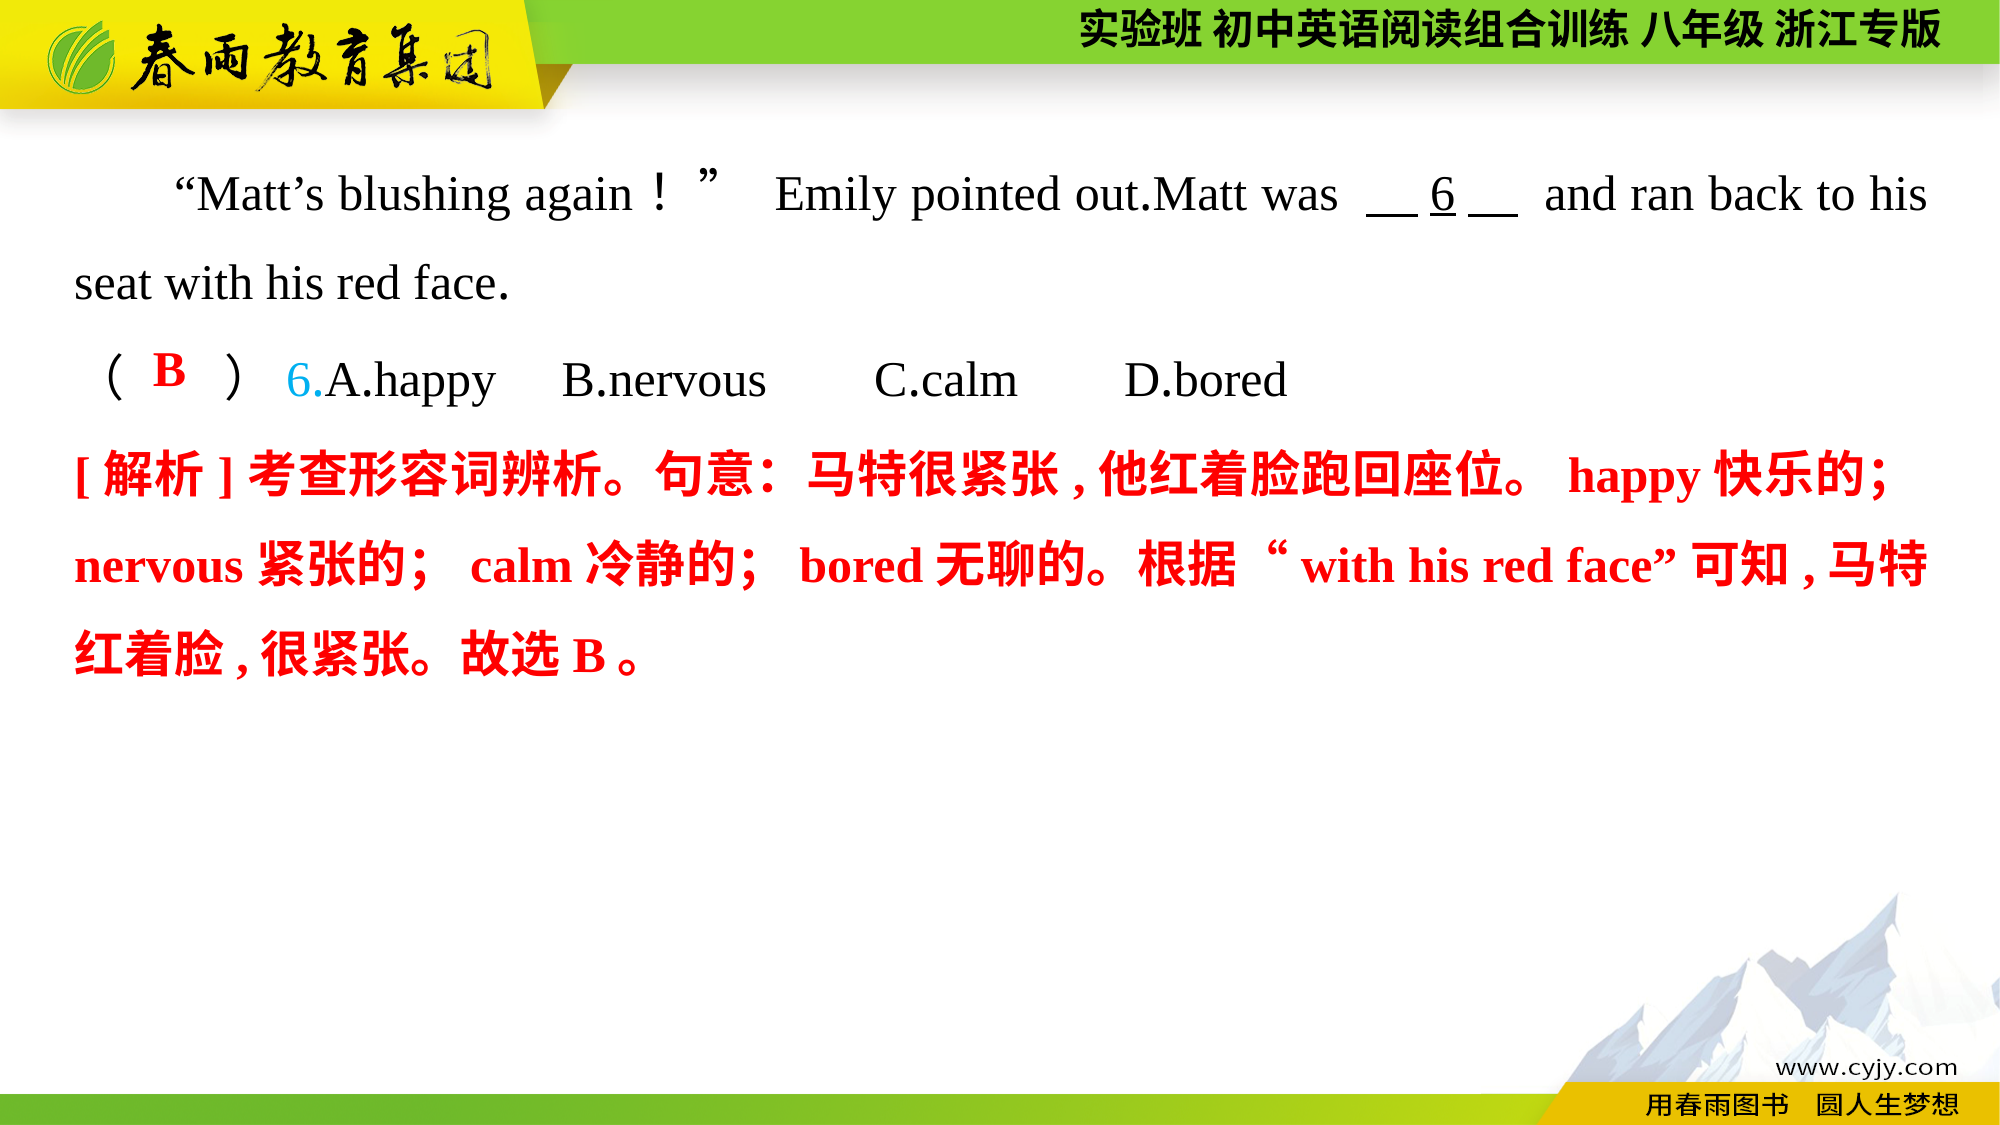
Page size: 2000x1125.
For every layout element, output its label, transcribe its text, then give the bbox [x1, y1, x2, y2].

text_box B [138, 329, 202, 405]
picture [0, 0, 2000, 1125]
text_box （ ）6.A.happy B.nervous C.calm D.bored [59, 308, 1944, 405]
list “Matt’s blushing again！” Emily pointed out.Matt was 6 and ran back to his seat with his red face. [59, 122, 1944, 308]
text_box [解析]考查形容词辨析。句意：马特很紧张,他红着脸跑回座位。happy快乐的；nervous紧张的；calm冷静的；bored无聊的。根据“with his red face”可知,马特红着脸,很紧张。故选B。 [59, 405, 1944, 691]
